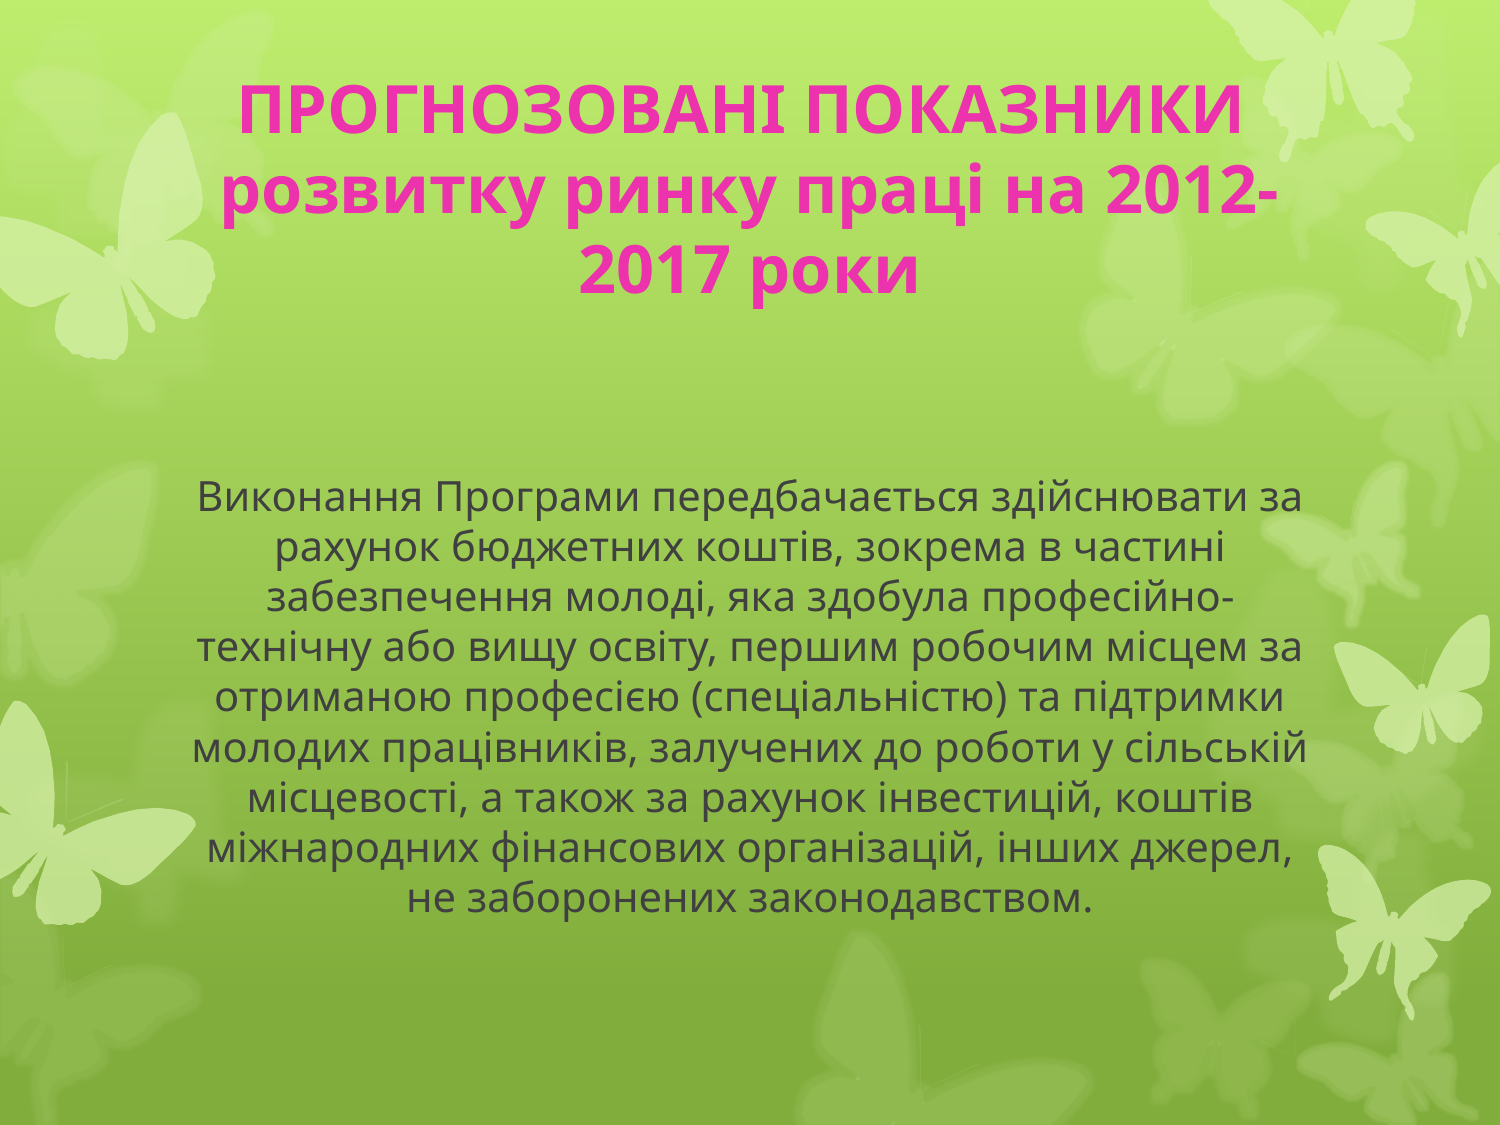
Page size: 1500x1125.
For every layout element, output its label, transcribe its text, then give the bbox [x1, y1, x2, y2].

title ПРОГНОЗОВАНІ ПОКАЗНИКИ розвитку ринку праці на 2012-2017 роки [165, 110, 1335, 263]
list Виконання Програми передбачається здійснювати за рахунок бюджетних коштів, зокрема в частині забезпечення молоді, яка здобула професійно-технічну або вищу освіту, першим робочим місцем за отриманою професією (спеціальністю) та підтримки молодих працівників, залучених до роботи у сільській місцевості, а також за рахунок інвестицій, коштів міжнародних фінансових організацій, інших джерел, не заборонених законодавством. [165, 296, 1335, 1094]
